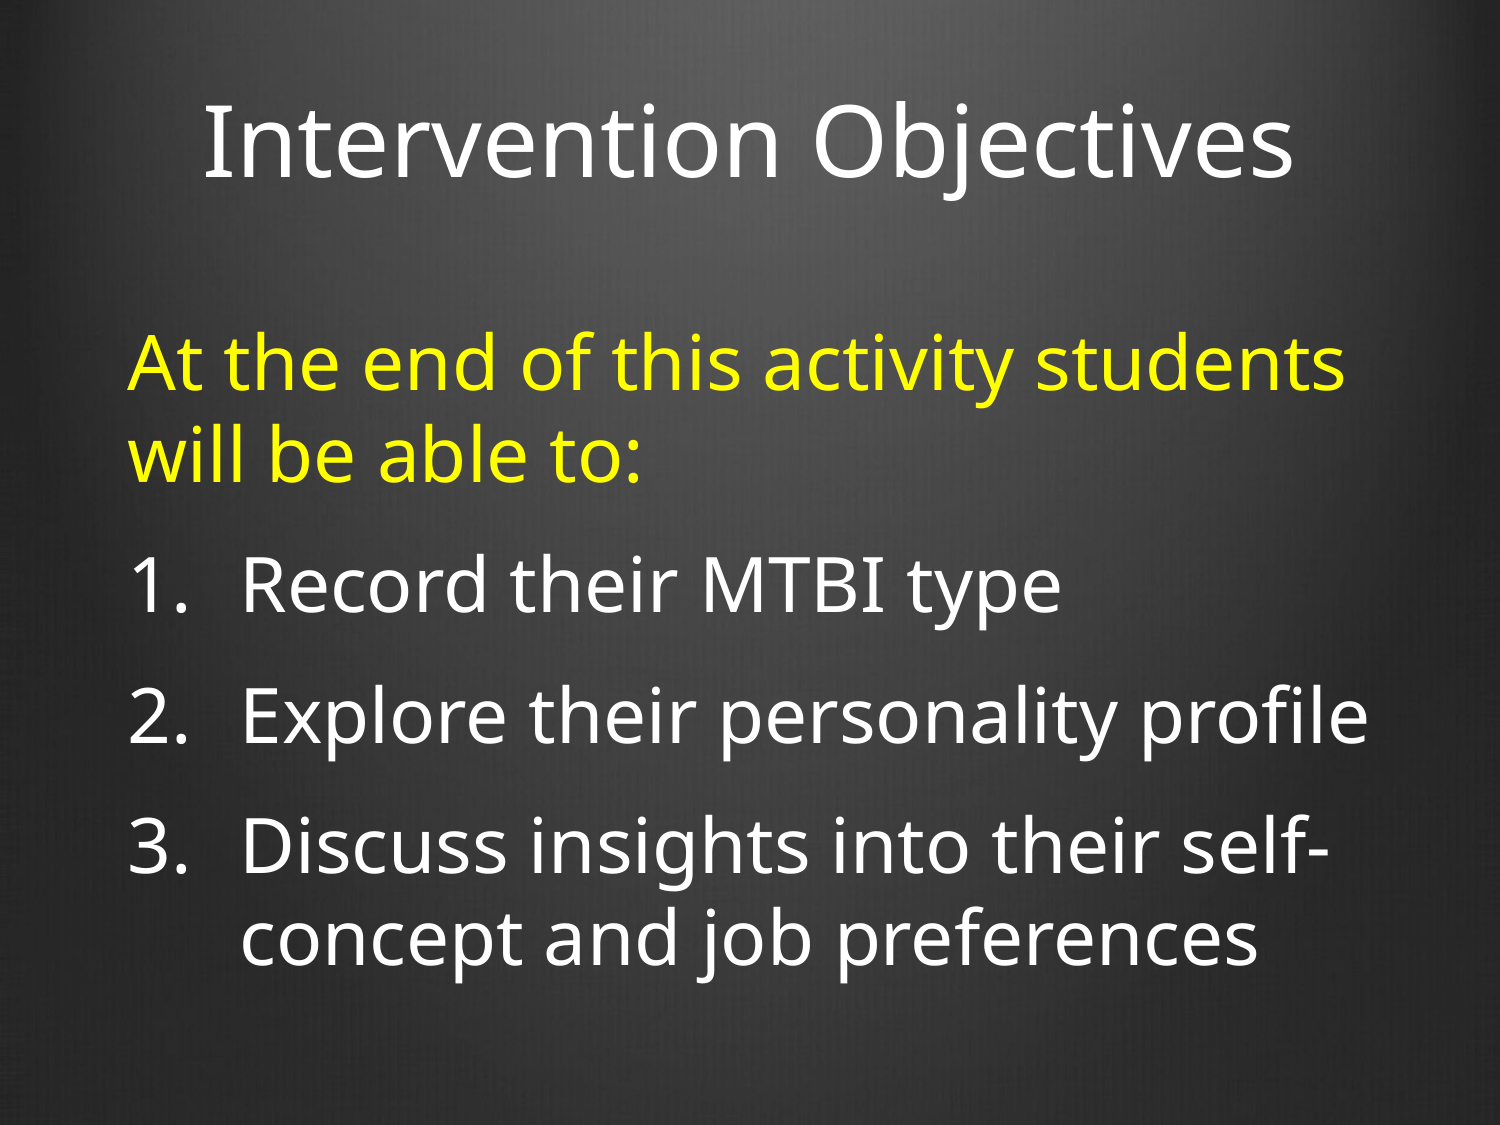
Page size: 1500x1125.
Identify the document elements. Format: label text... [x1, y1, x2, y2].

title Intervention Objectives [112, 19, 1388, 255]
list At the end of this activity students will be able to: Record their MTBI type Explore their personality profile Discuss insights into their self-concept and job preferences [112, 306, 1388, 1005]
